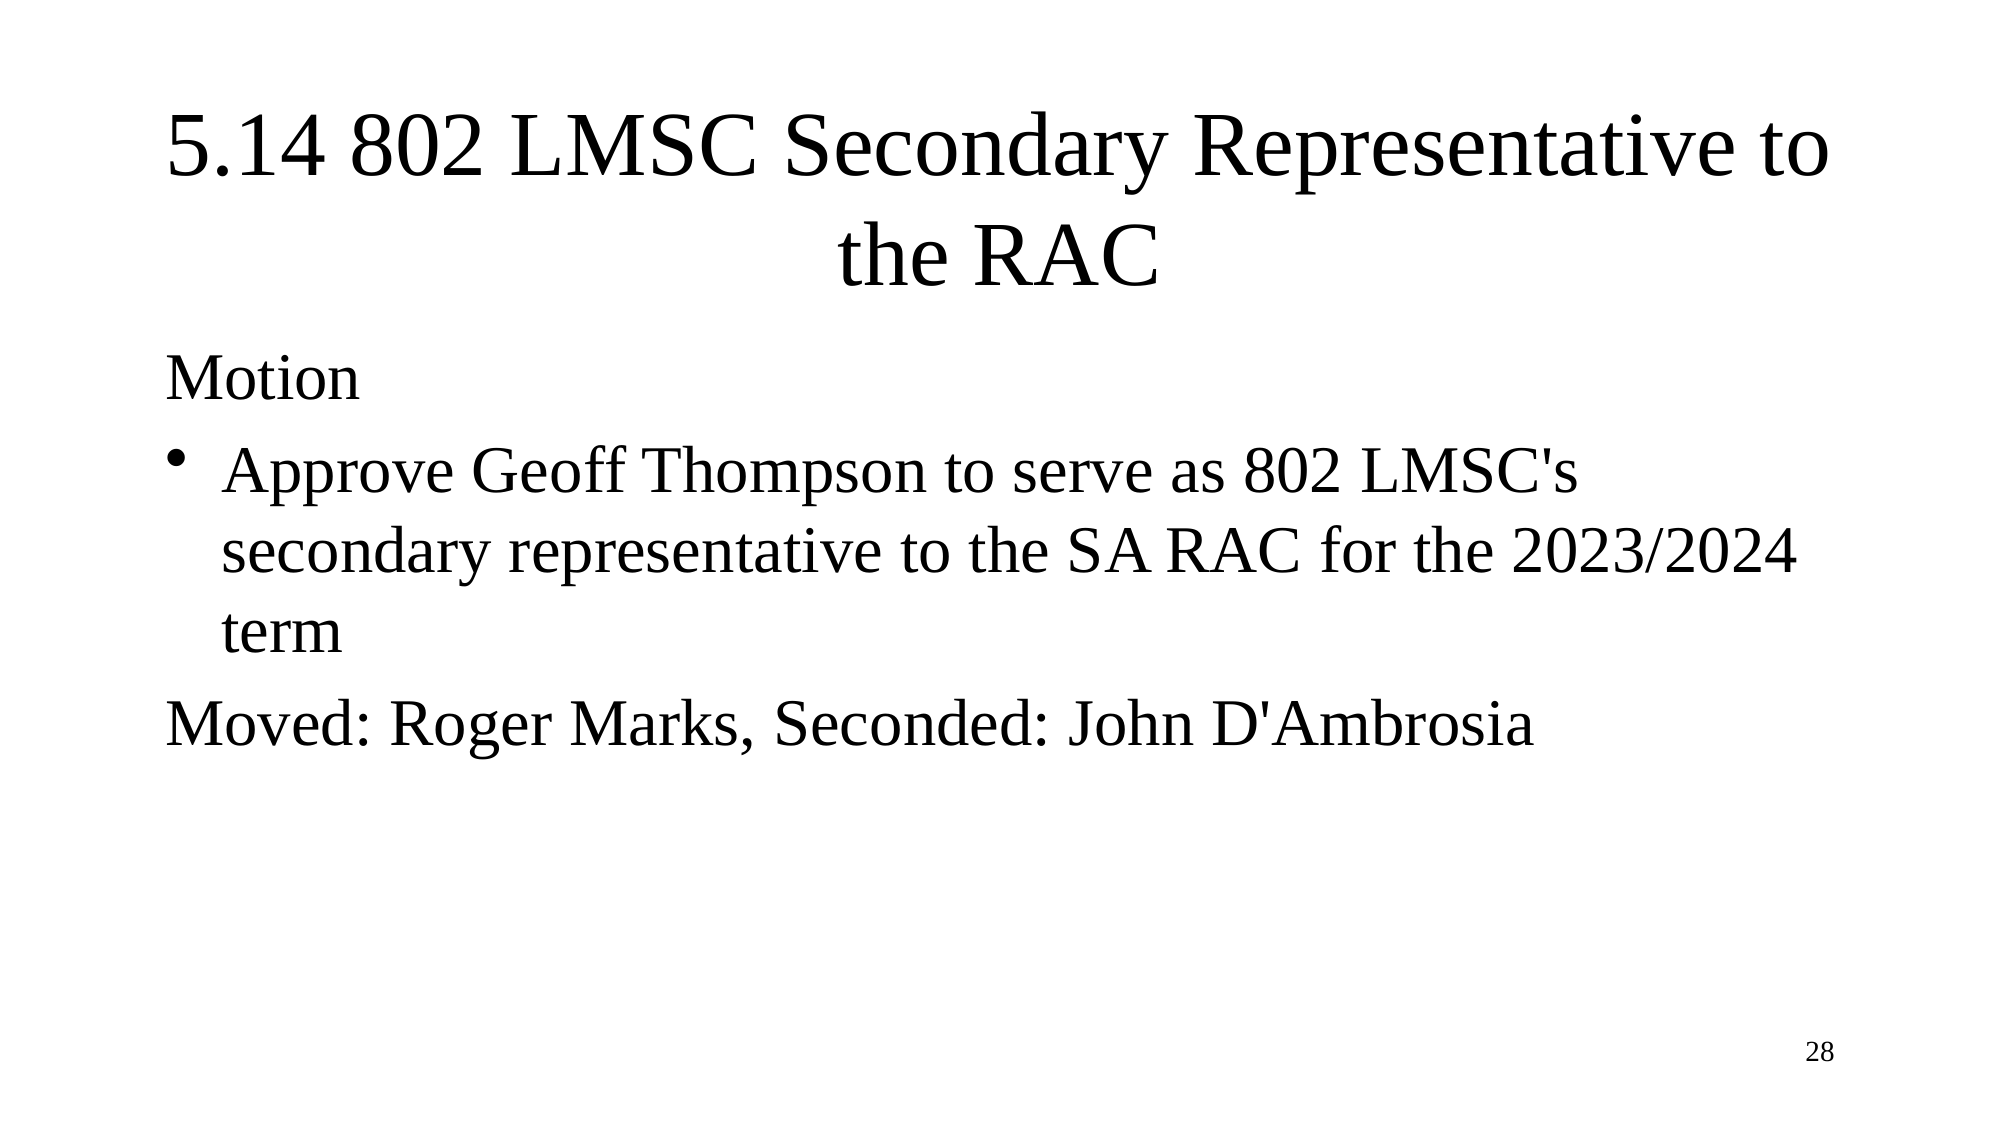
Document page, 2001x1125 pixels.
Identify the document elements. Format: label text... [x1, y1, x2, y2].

title 5.14 802 LMSC Secondary Representative to the RAC [149, 99, 1851, 288]
slide_number 28 [1433, 1024, 1851, 1101]
list Motion Approve Geoff Thompson to serve as 802 LMSC's secondary representative to the SA RAC for the 2023/2024 term Moved: Roger Marks, Seconded: John D'Ambrosia [149, 324, 1851, 1001]
